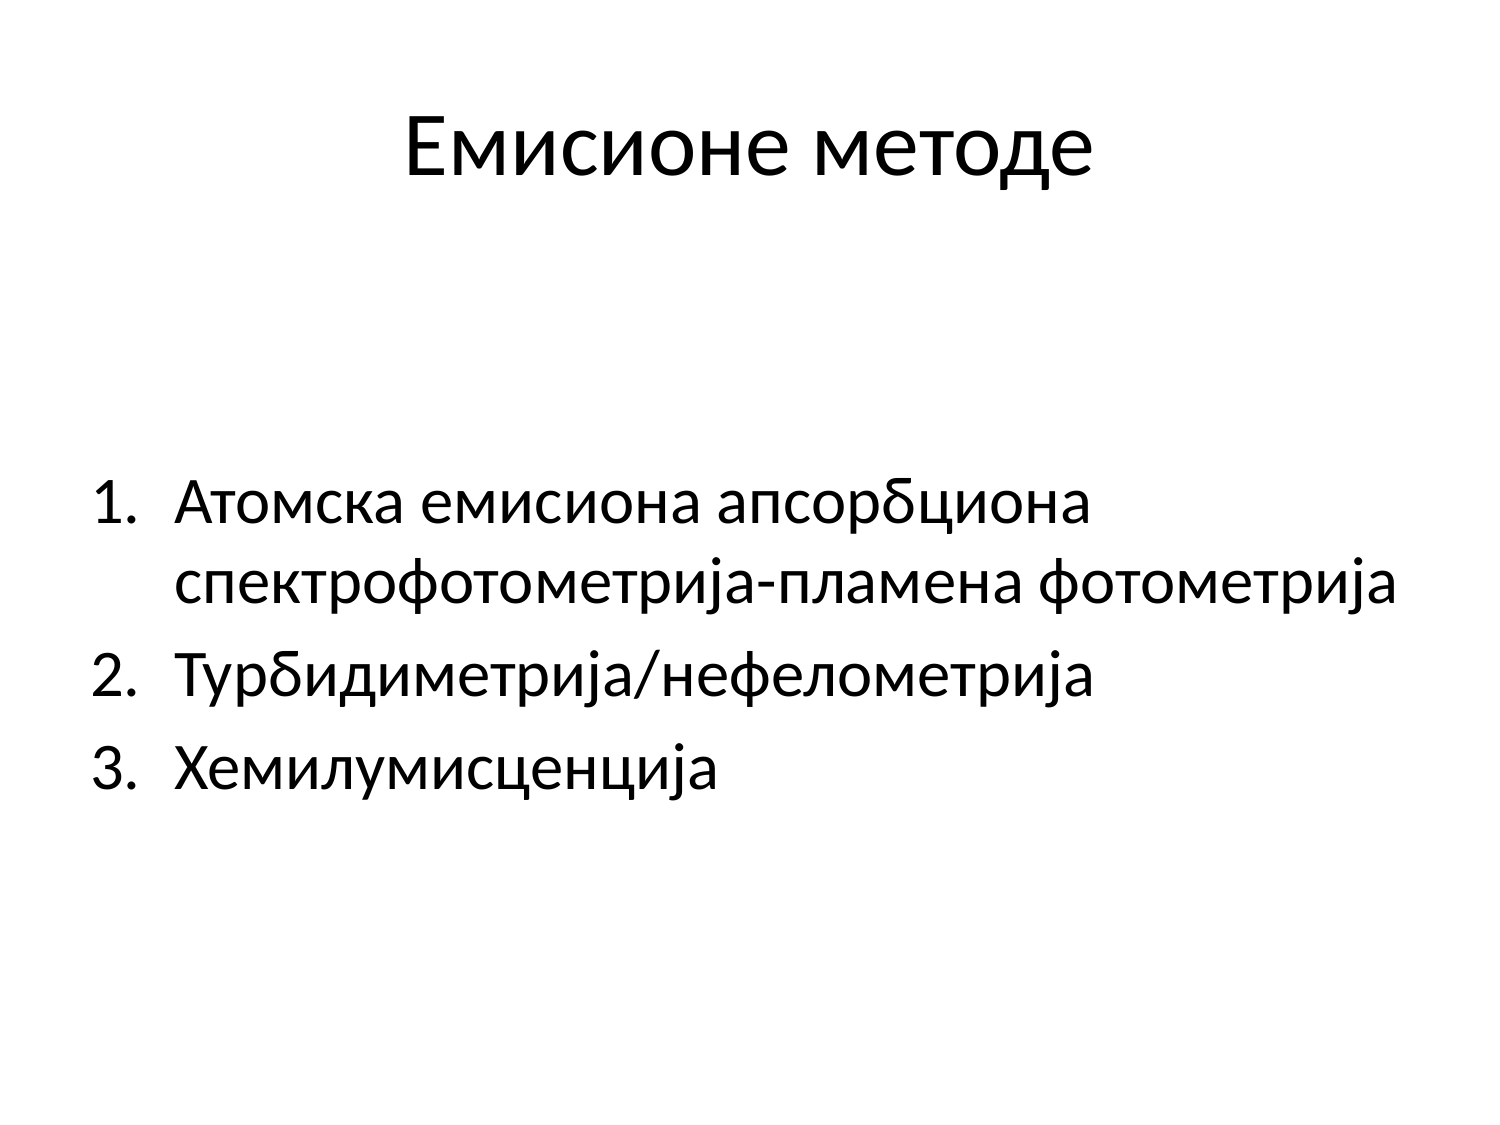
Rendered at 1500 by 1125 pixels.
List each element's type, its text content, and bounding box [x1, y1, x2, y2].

list Атомска емисиона апсорбциона спектрофотометрија-пламена фотометрија Турбидиметрија/нефелометрија Хемилумисценција [75, 262, 1425, 1005]
title Емисионе методе [75, 45, 1425, 233]
